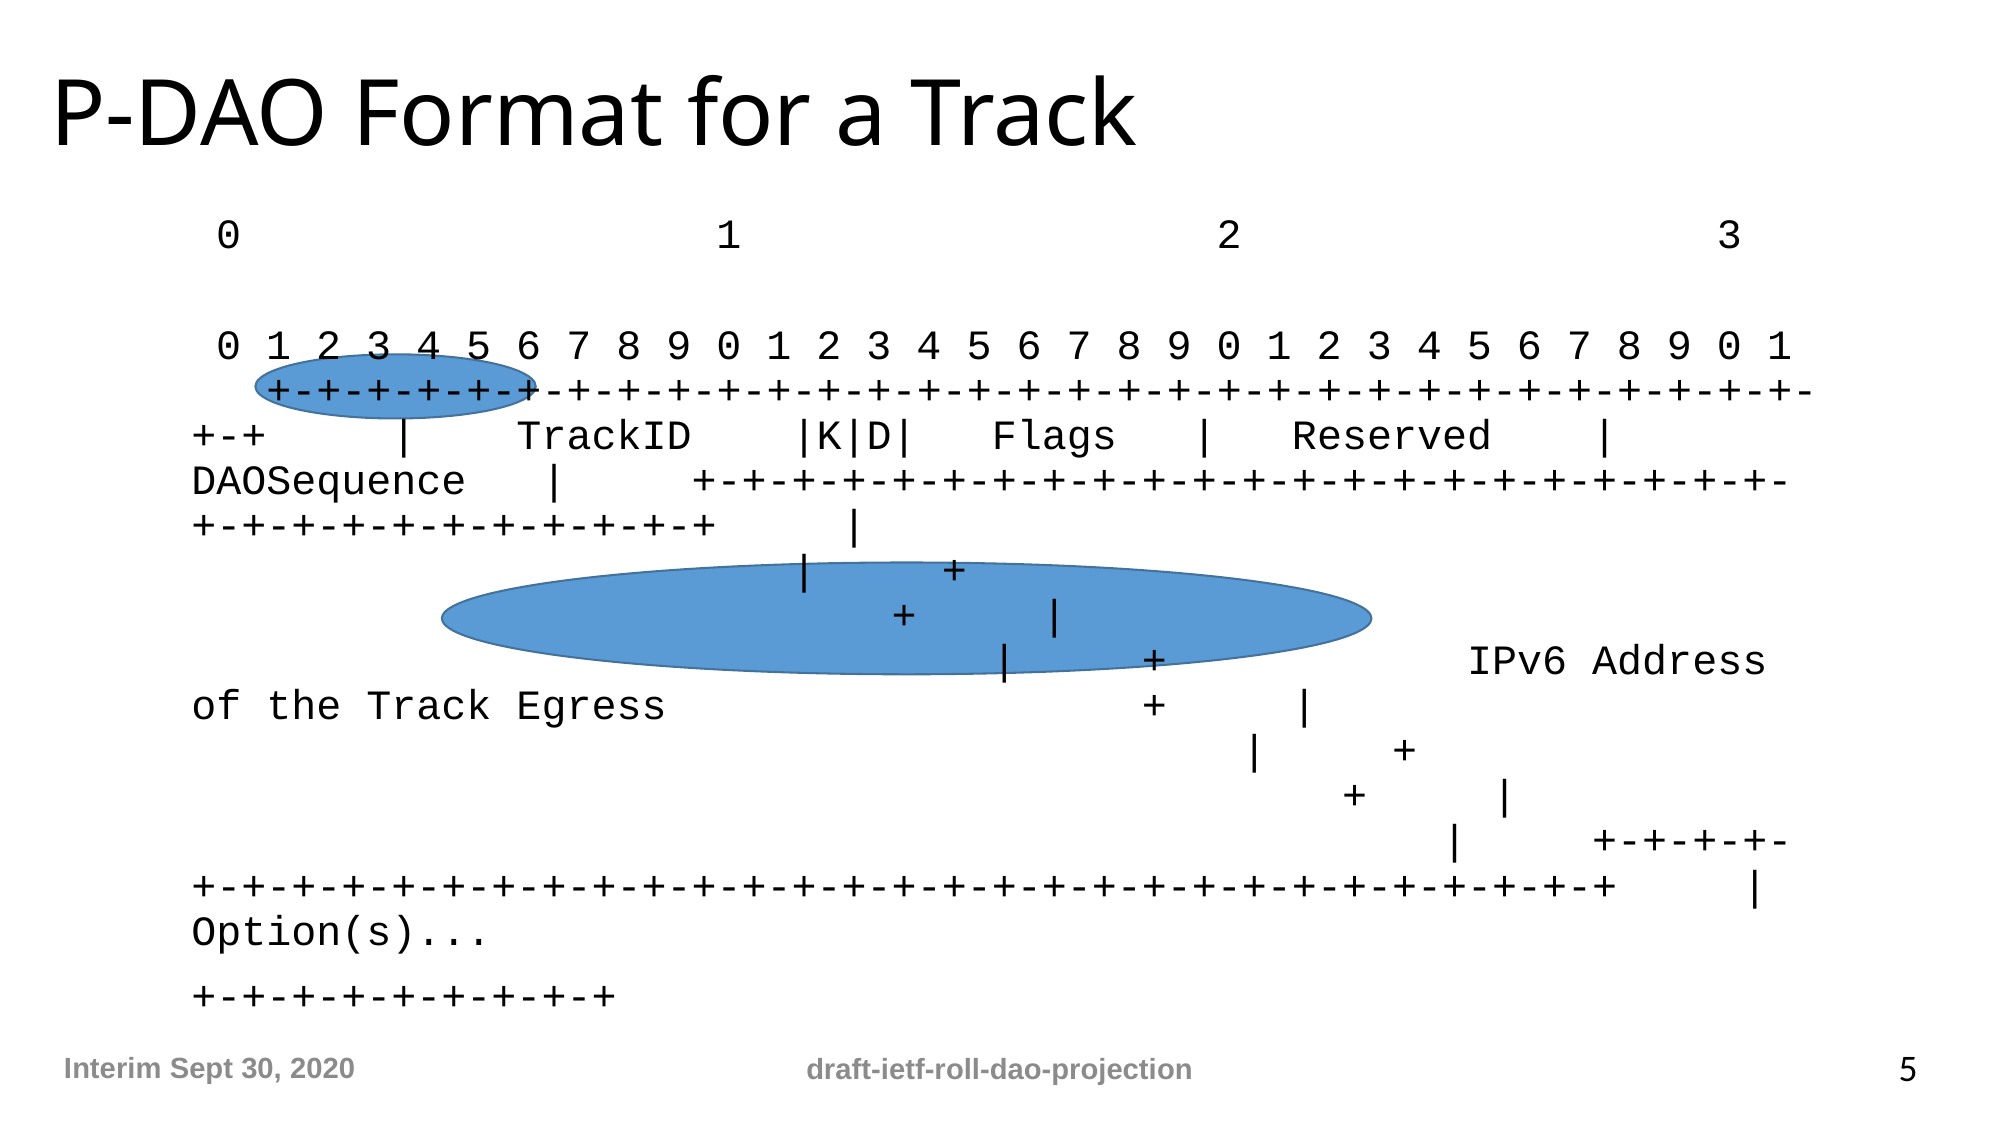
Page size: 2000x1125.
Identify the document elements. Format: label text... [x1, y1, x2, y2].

text_box Interim Sept 30, 2020 [48, 1036, 724, 1097]
list 0 1 2 3 0 1 2 3 4 5 6 7 8 9 0 1 2 3 4 5 6 7 8 9 0 1 2 3 4 5 6 7 8 9 0 1 +-+-+-+-+-+-+-+-+-+-+-+-+-+-+-+-+-+-+-+-+-+-+-+-+-+-+-+-+-+-+-+-+ | TrackID |K|D| Flags | Reserved | DAOSequence | +-+-+-+-+-+-+-+-+-+-+-+-+-+-+-+-+-+-+-+-+-+-+-+-+-+-+-+-+-+-+-+-+ | | + + | | + IPv6 Address of the Track Egress + | | + + | | +-+-+-+-+-+-+-+-+-+-+-+-+-+-+-+-+-+-+-+-+-+-+-+-+-+-+-+-+-+-+-+-+ | Option(s)... +-+-+-+-+-+-+-+-+ [176, 204, 1850, 1044]
text_box draft-ietf-roll-dao-projection [662, 1044, 1338, 1098]
text_box 5 [1482, 1036, 1933, 1097]
title P-DAO Format for a Track [34, 7, 1760, 225]
